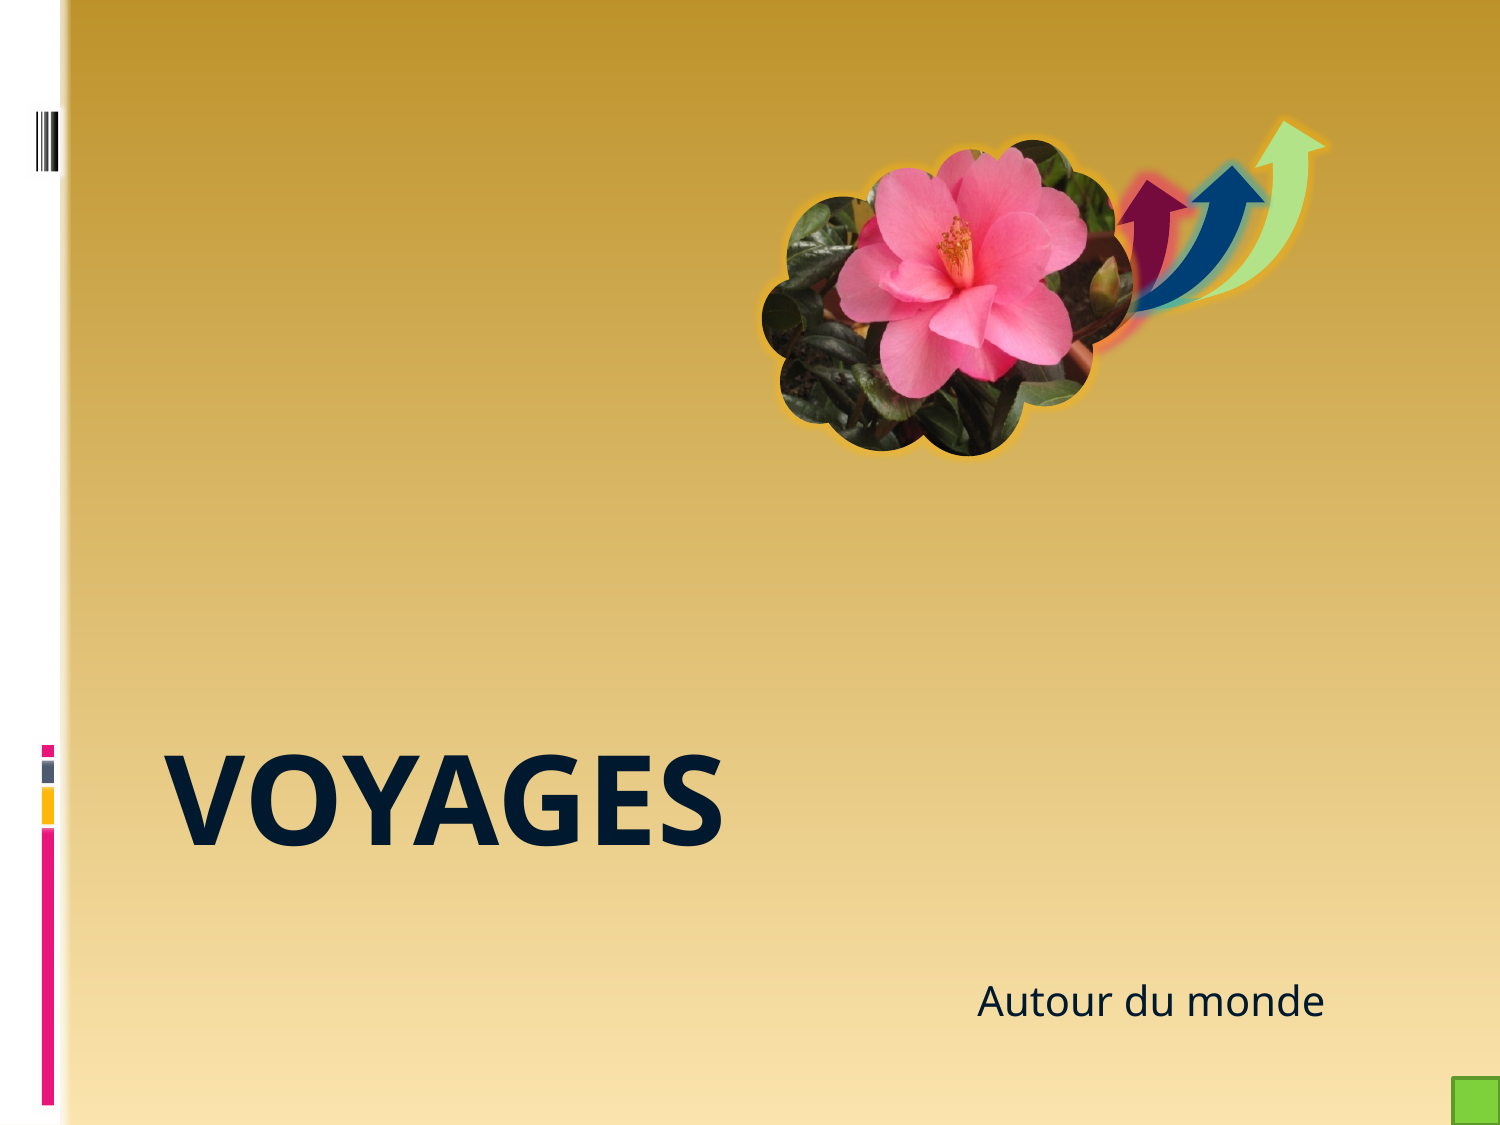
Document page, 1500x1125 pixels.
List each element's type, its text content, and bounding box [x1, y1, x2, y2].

picture [1015, 139, 1050, 144]
subtitle Autour du monde [960, 925, 1454, 1033]
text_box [761, 151, 1348, 458]
title Voyages [150, 712, 809, 879]
